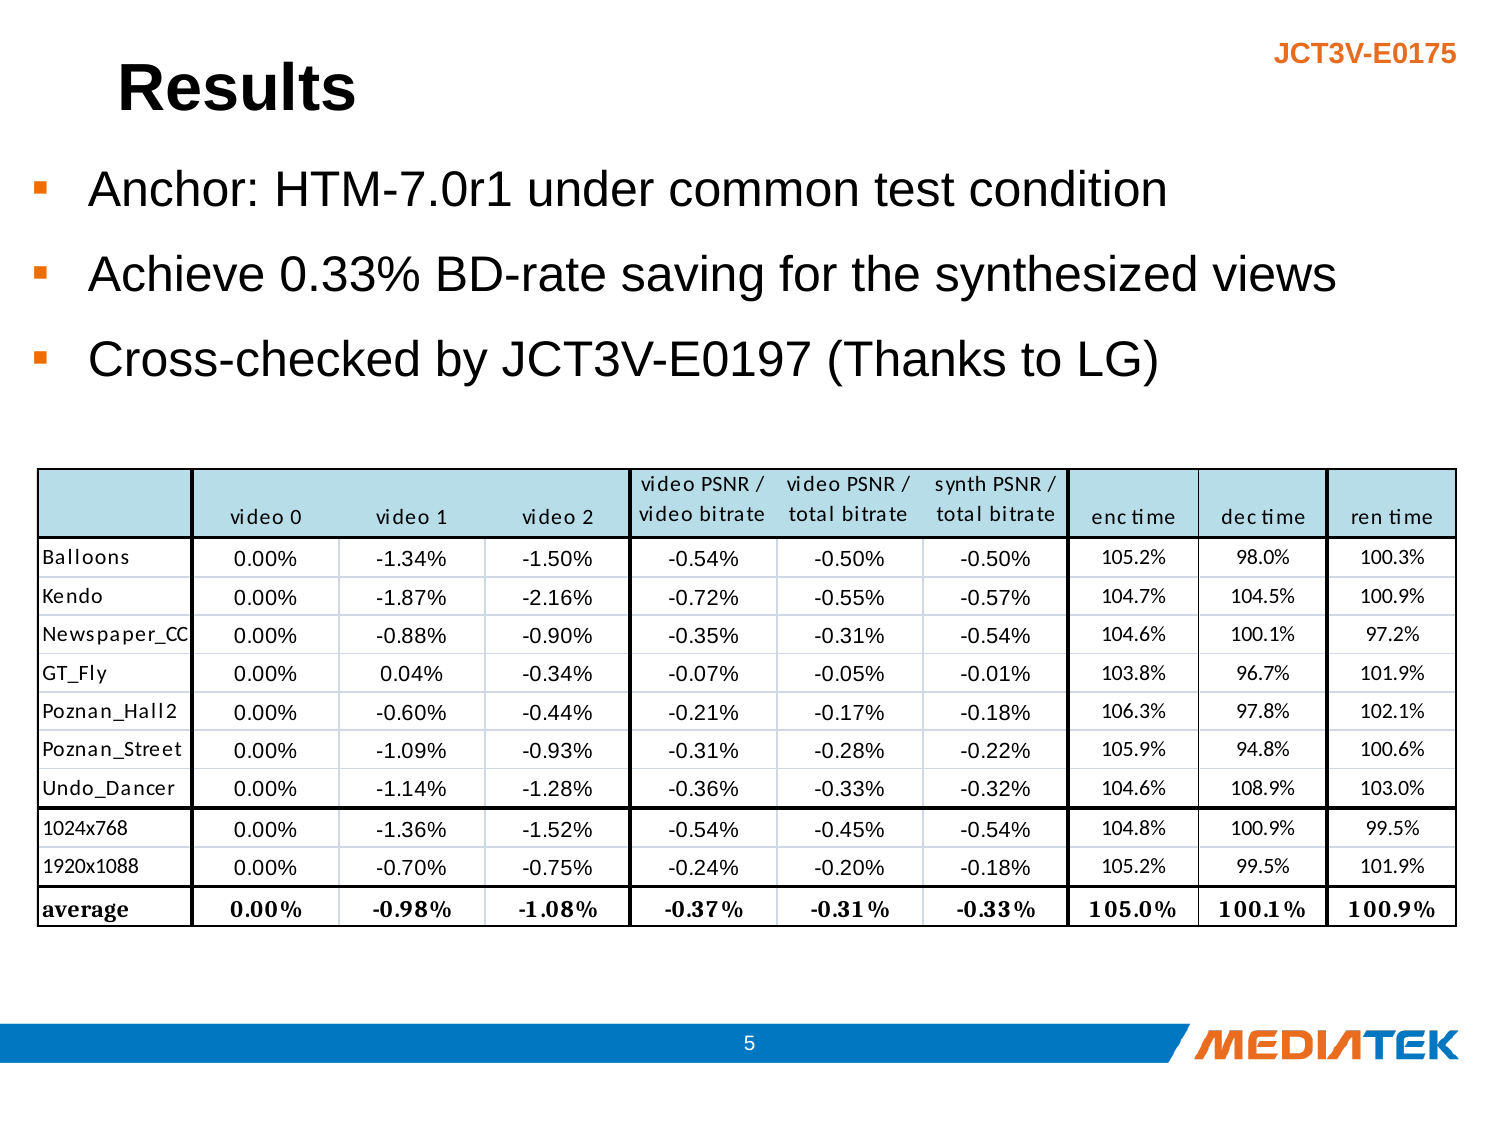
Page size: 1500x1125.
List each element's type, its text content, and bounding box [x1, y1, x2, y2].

picture [36, 467, 1459, 929]
slide_number 4 [711, 1022, 789, 1090]
picture [789, 1023, 1459, 1063]
picture [0, 1023, 711, 1063]
list Anchor: HTM-7.0r1 under common test condition Achieve 0.33% BD-rate saving for the synthesized views Cross-checked by JCT3V-E0197 (Thanks to LG) [16, 148, 1483, 976]
title Results [101, 28, 1425, 138]
